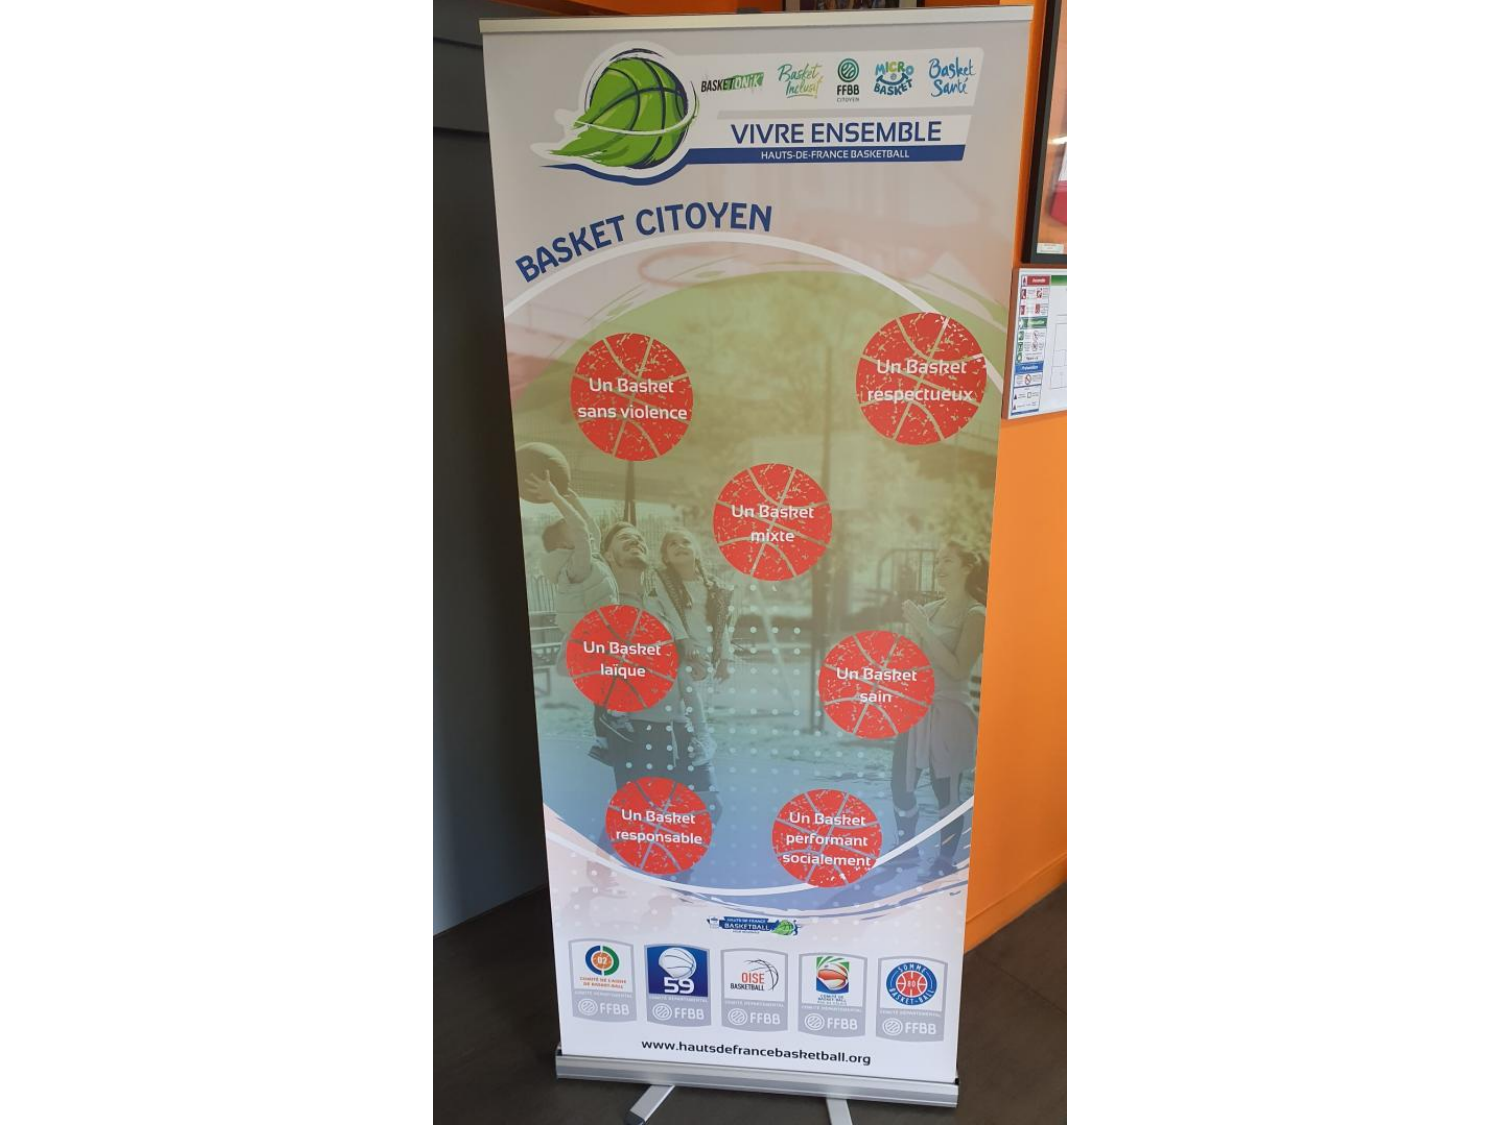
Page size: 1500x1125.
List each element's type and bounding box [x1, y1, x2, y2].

picture [433, 0, 1067, 1125]
